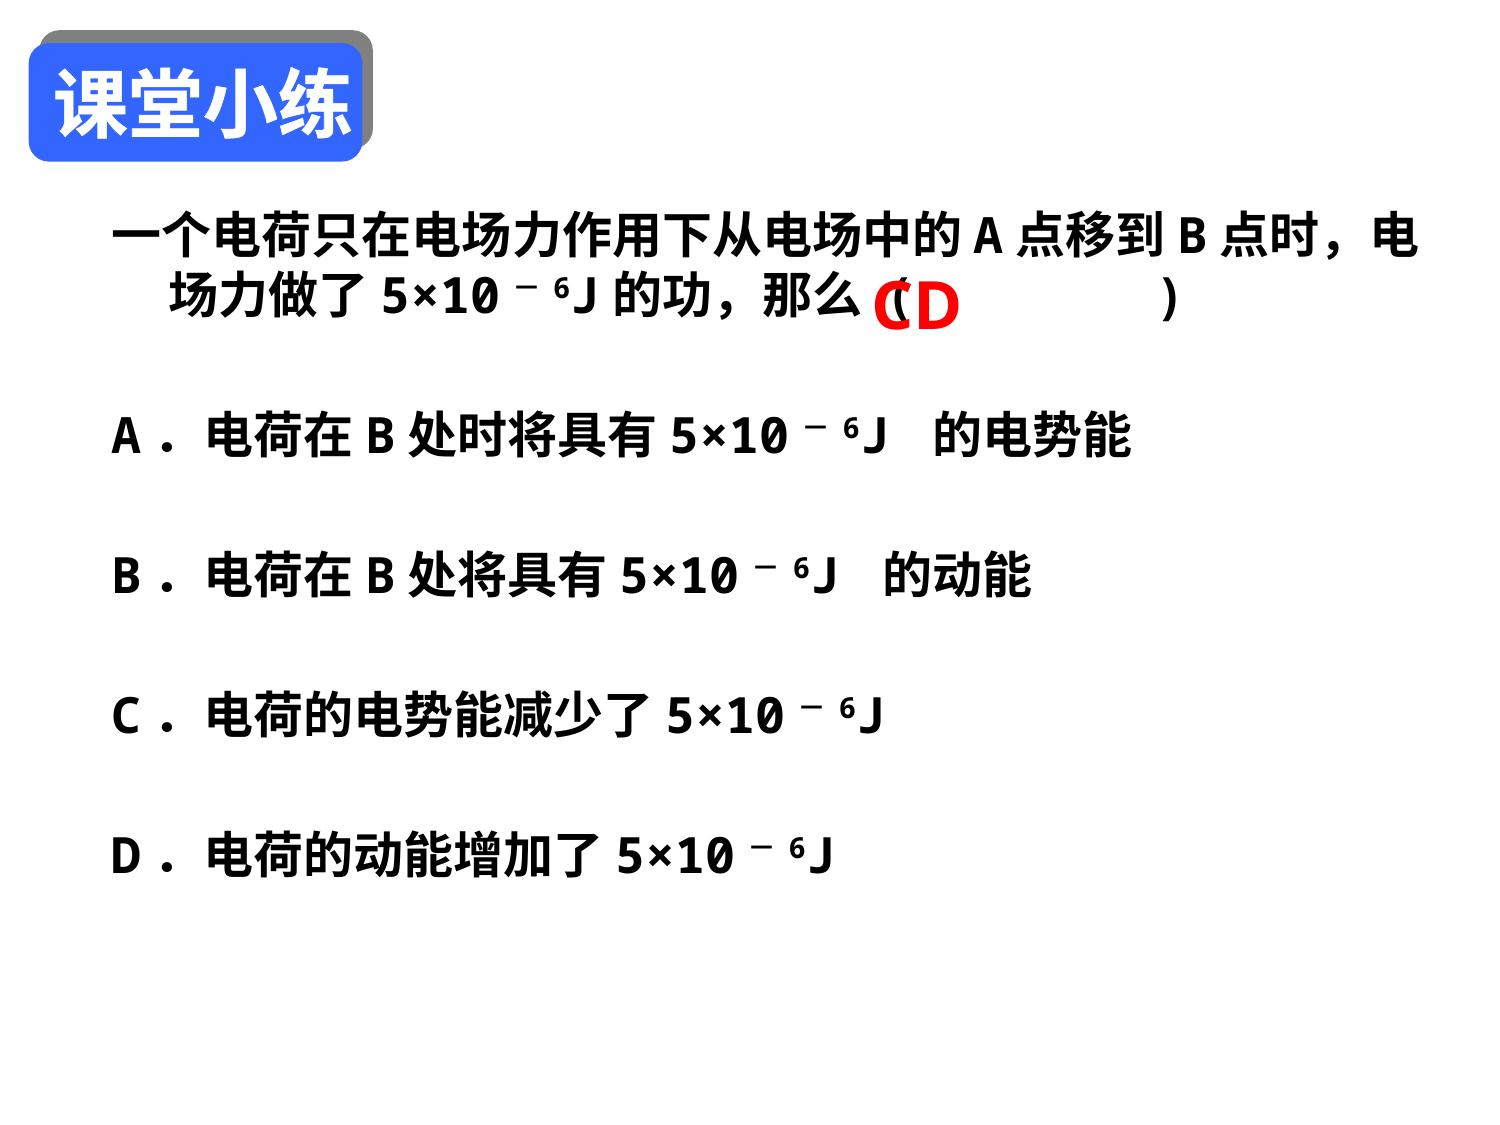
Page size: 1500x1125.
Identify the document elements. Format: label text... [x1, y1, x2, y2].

list 一个电荷只在电场力作用下从电场中的A点移到B点时，电场力做了5×10－6J的功，那么 ( ) A．电荷在B处时将具有5×10－6J 的电势能 B．电荷在B处将具有5×10－6J 的动能 C．电荷的电势能减少了5×10－6J D．电荷的动能增加了5×10－6J [96, 196, 1447, 939]
text_box CD [856, 255, 1010, 351]
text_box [29, 30, 373, 162]
